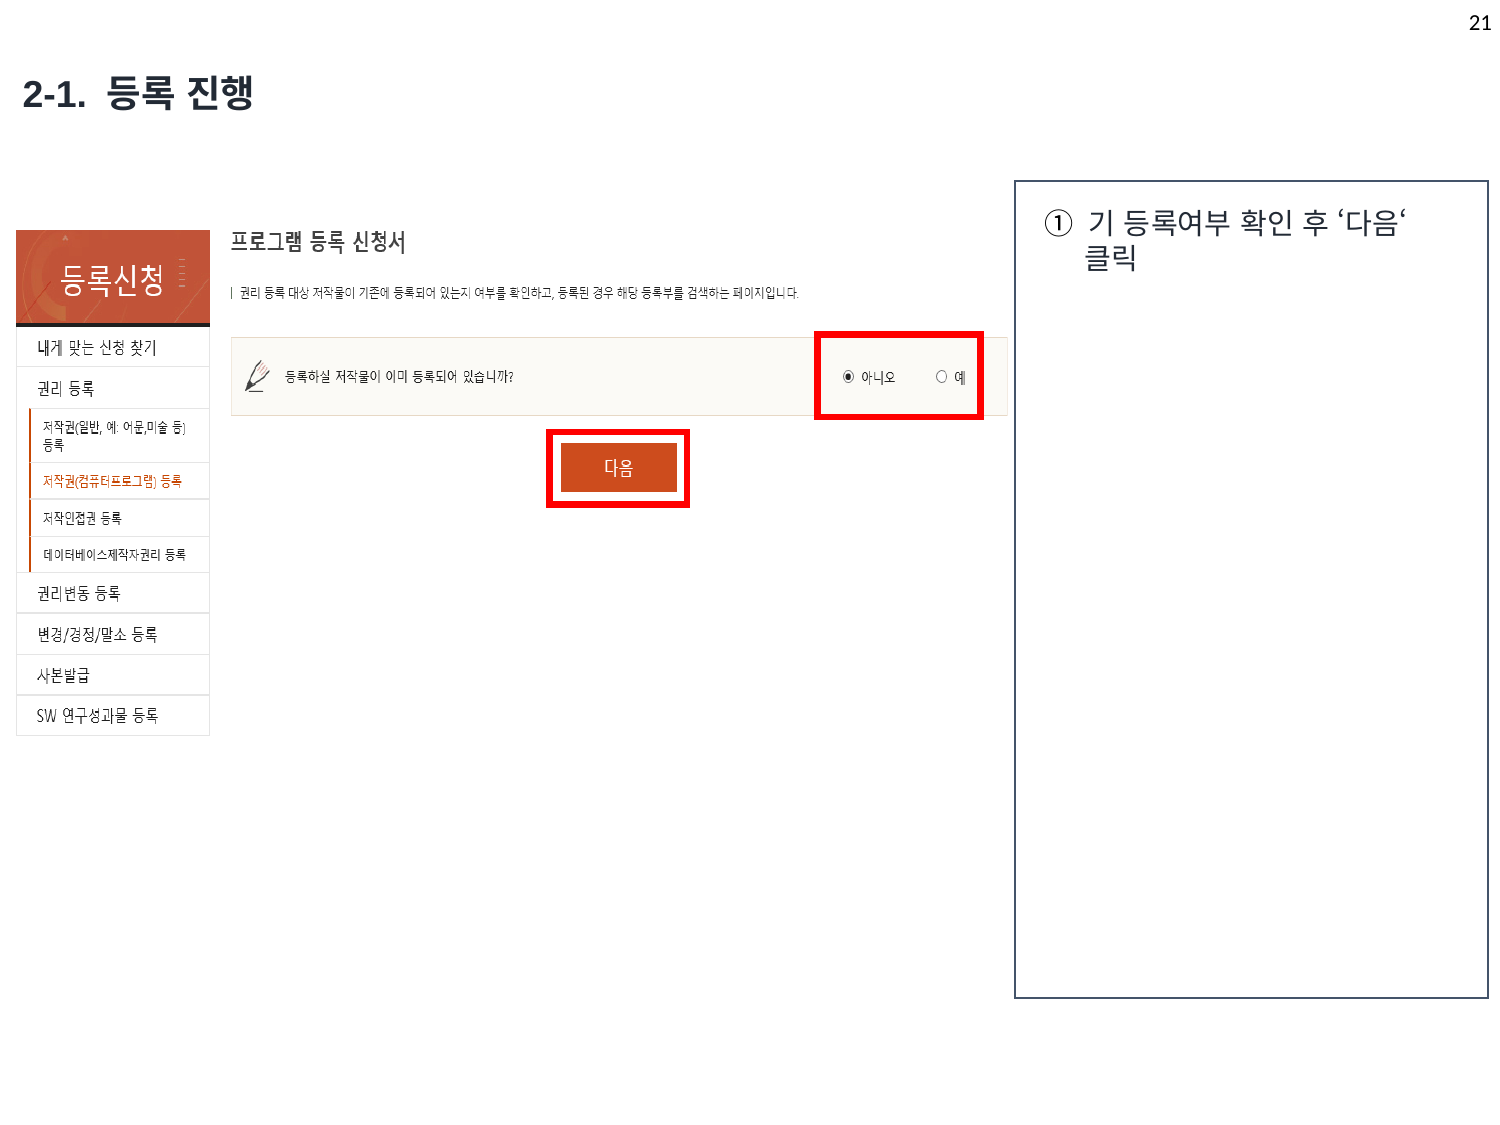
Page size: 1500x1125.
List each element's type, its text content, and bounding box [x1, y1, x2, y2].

text_box 1 [1014, 180, 1489, 999]
text_box 2-1. 등록 진행 [7, 62, 271, 123]
text_box 21 [1453, 0, 1500, 43]
text_box ① 기 등록여부 확인 후 ‘다음‘ 클릭 [1029, 197, 1488, 283]
picture [13, 221, 1012, 745]
